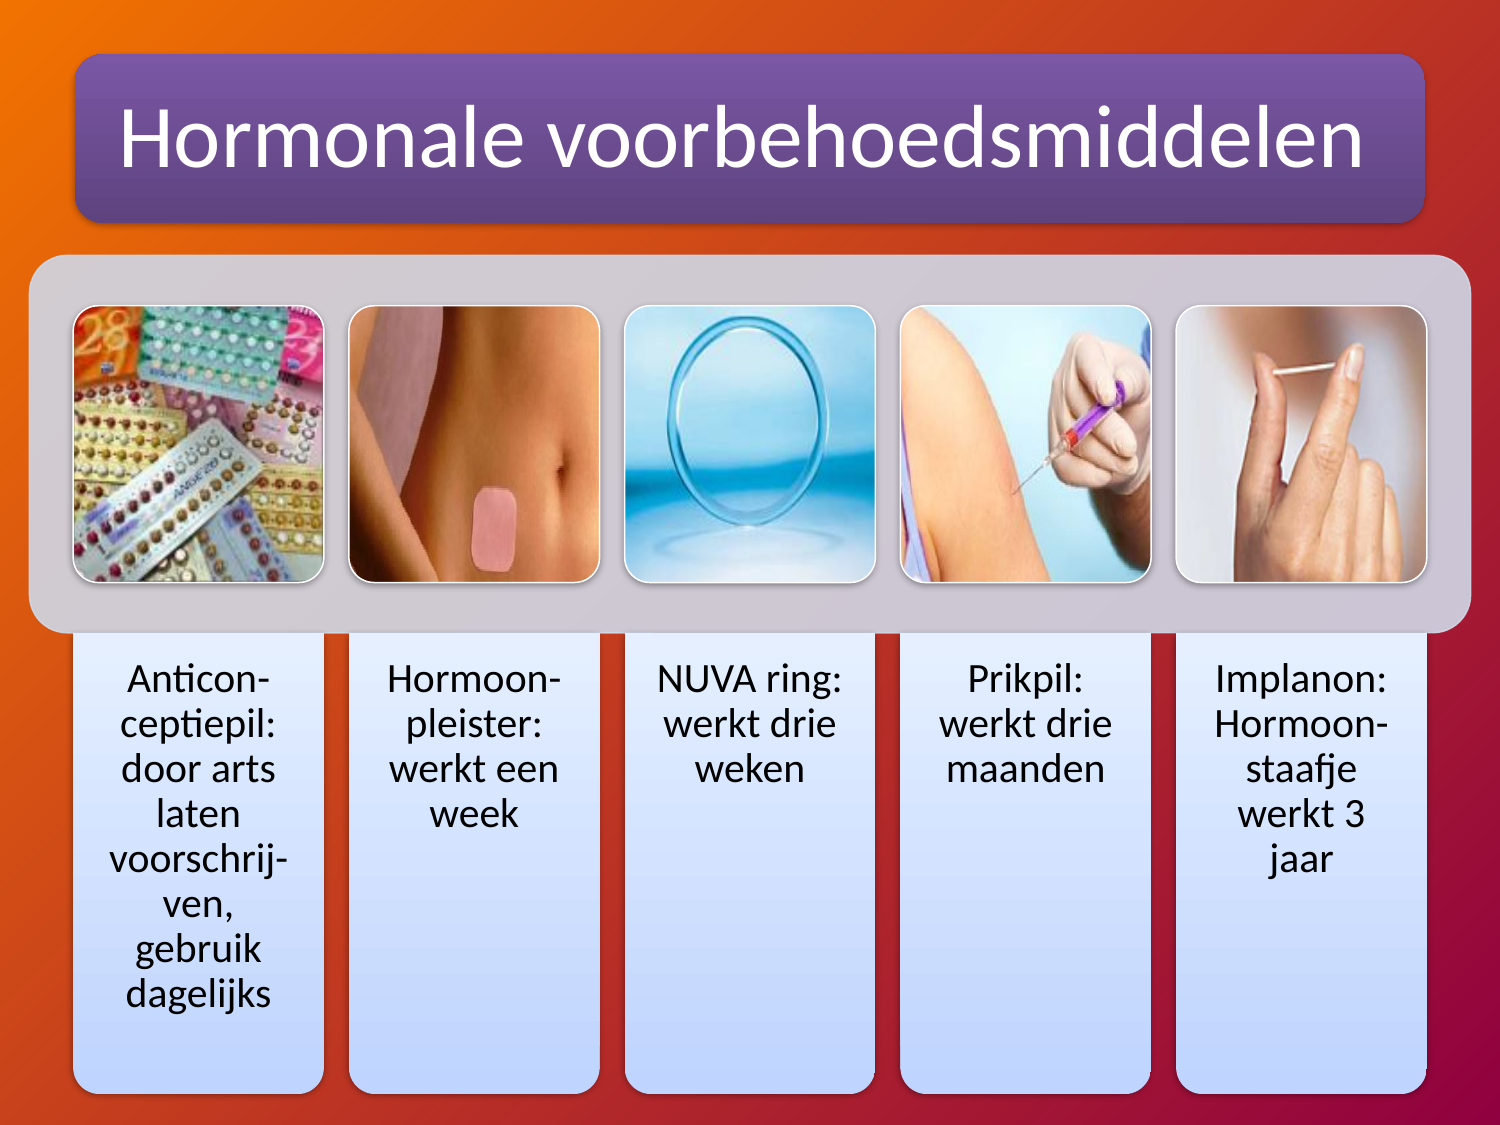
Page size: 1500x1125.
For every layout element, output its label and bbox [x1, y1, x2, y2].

list [29, 255, 1471, 1095]
text_box [74, 44, 1426, 233]
